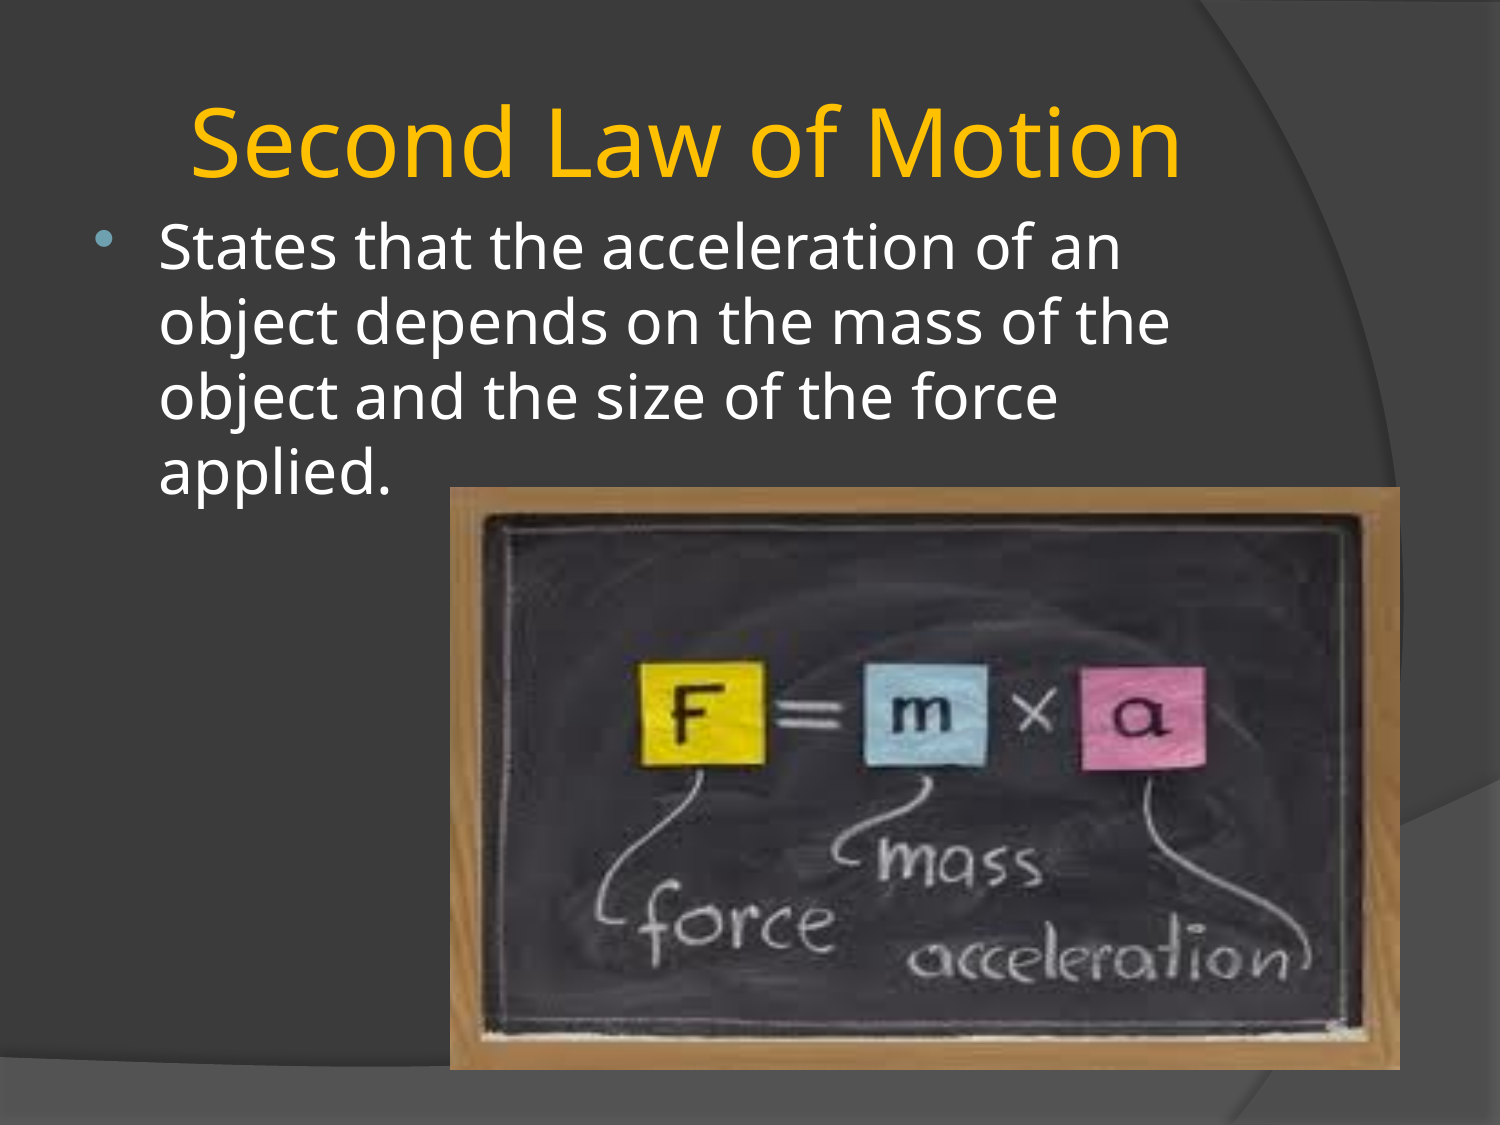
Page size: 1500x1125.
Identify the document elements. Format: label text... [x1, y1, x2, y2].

title Second Law of Motion [75, 45, 1300, 200]
picture [449, 487, 1401, 1070]
list States that the acceleration of an object depends on the mass of the object and the size of the force applied. [75, 200, 1300, 943]
